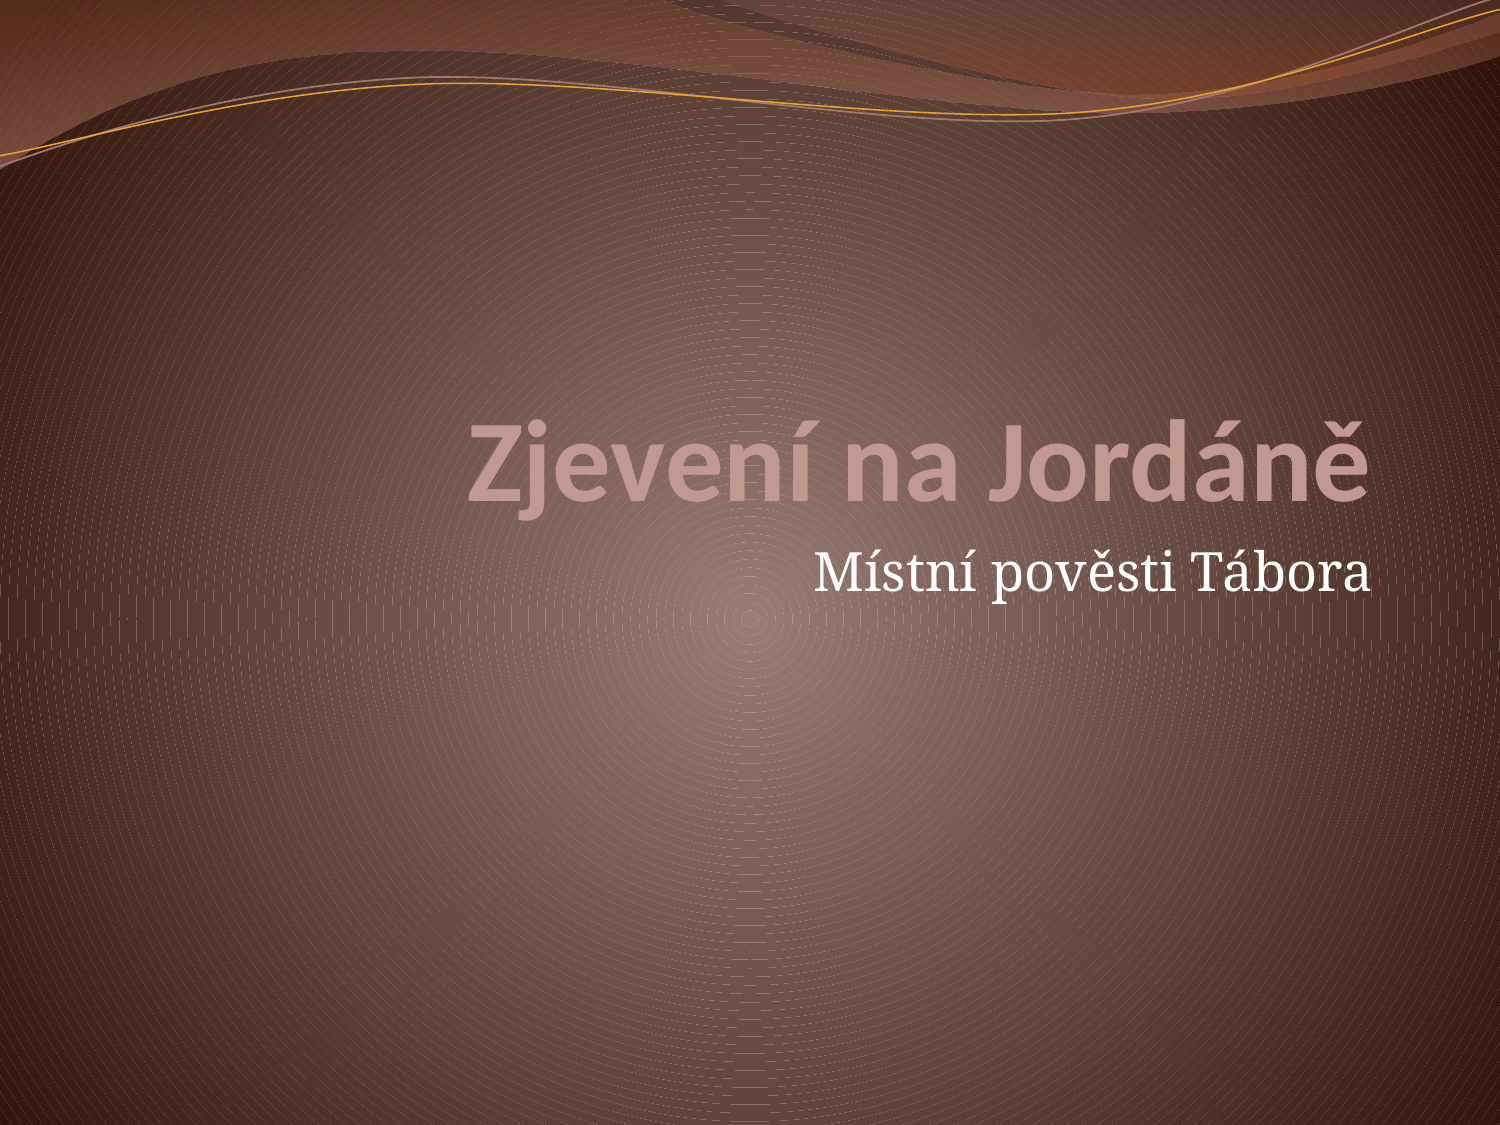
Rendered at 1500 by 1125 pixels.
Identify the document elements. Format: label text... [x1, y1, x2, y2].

subtitle Místní pověsti Tábora [87, 529, 1377, 818]
title Zjevení na Jordáně [87, 224, 1376, 526]
